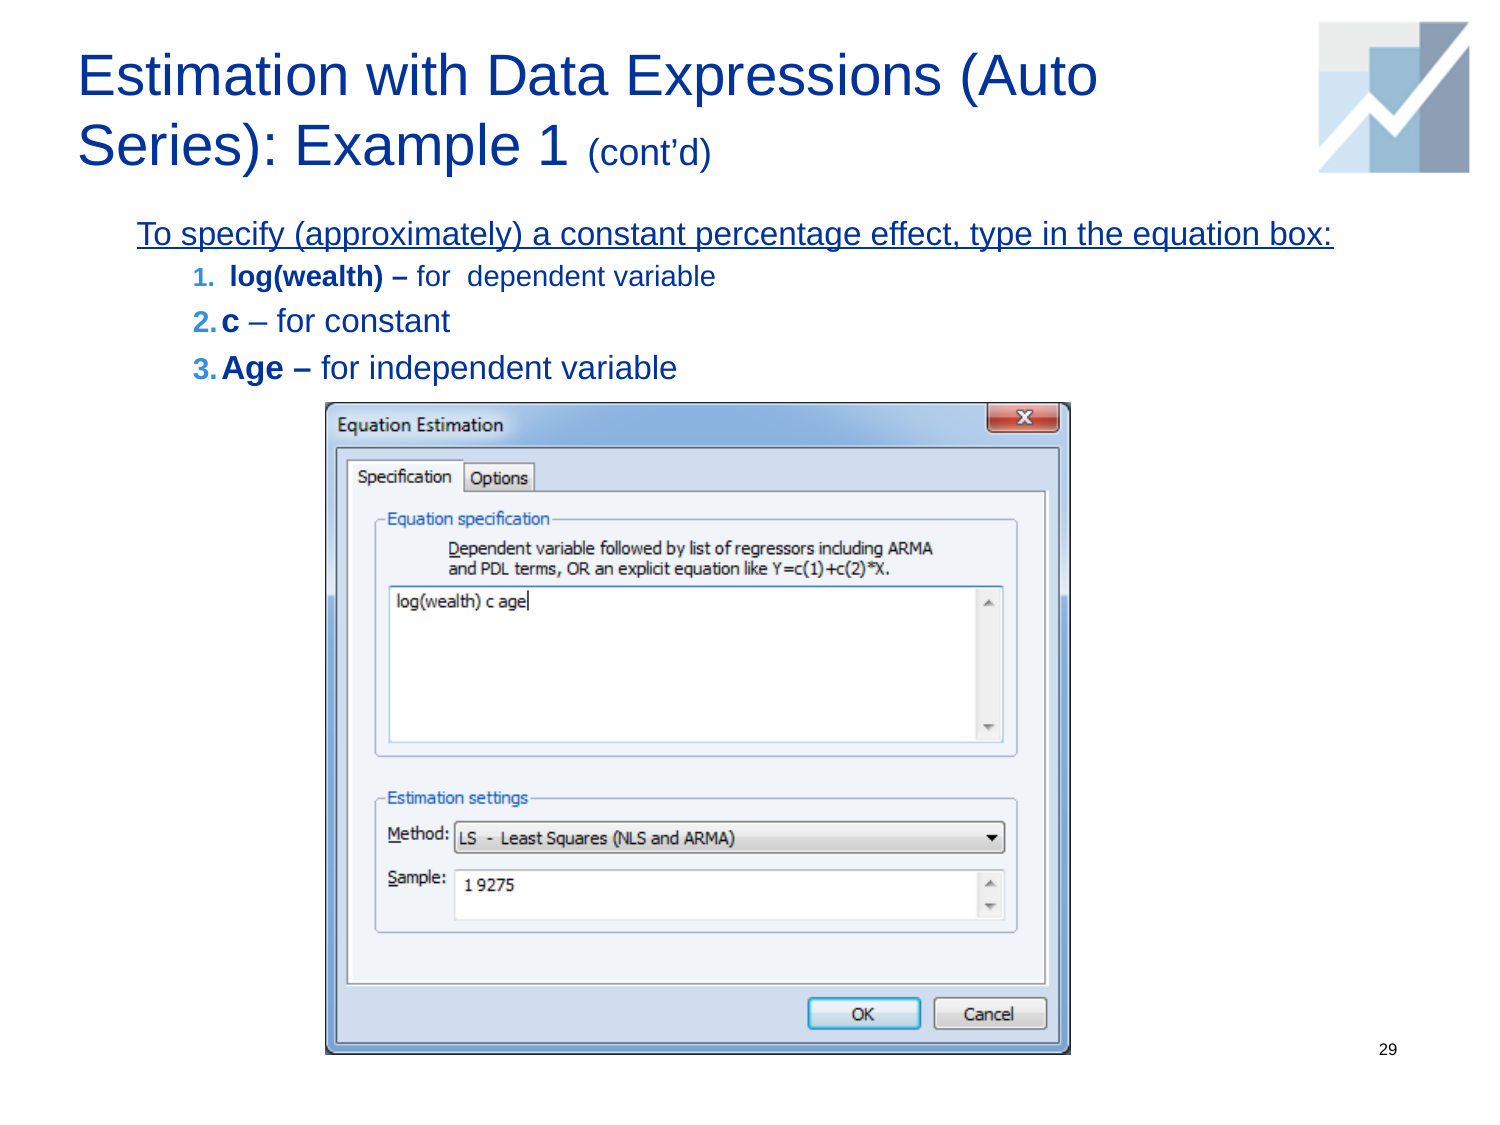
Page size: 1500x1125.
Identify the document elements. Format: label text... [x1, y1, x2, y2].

slide_number 29 [1262, 1015, 1413, 1067]
picture [324, 402, 1072, 1055]
title Estimation with Data Expressions (Auto Series): Example 1 (cont’d) [62, 0, 1297, 185]
text_box To specify (approximately) a constant percentage effect, type in the equation box: log(wealth) – for dependent variable c – for constant Age – for independent variable [93, 204, 1475, 447]
picture [1300, 11, 1479, 181]
